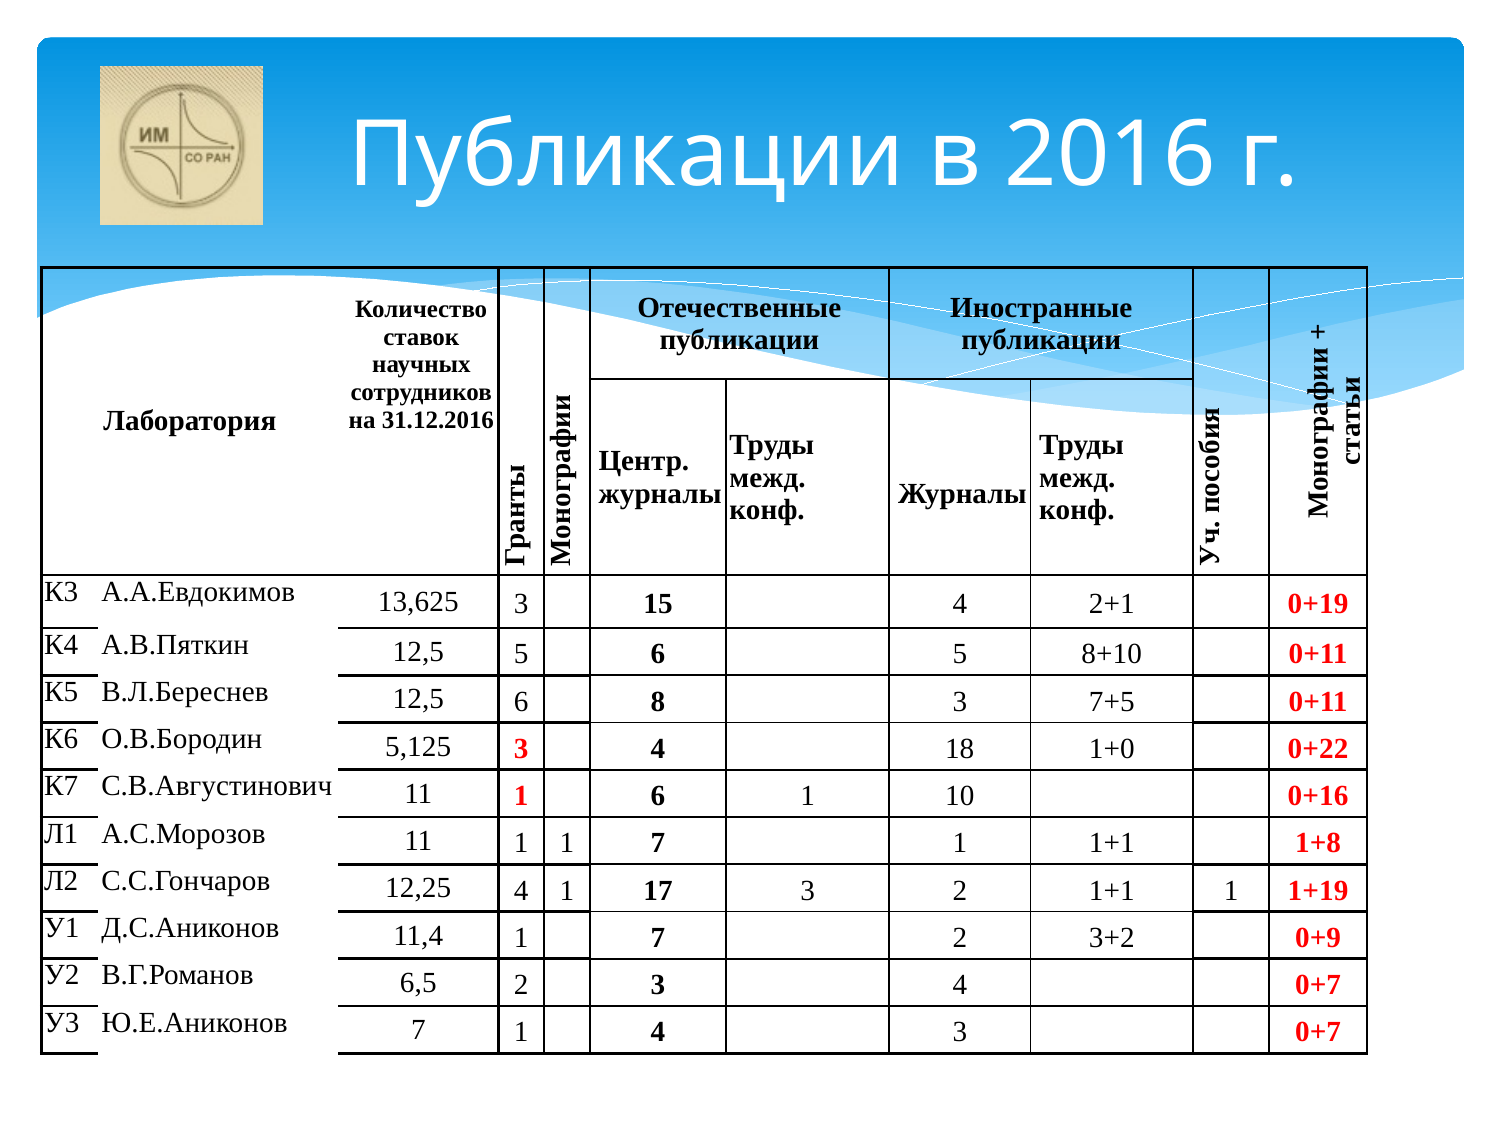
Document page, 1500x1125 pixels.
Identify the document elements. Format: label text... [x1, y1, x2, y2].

table_cell [545, 576, 589, 627]
table_header Иностранные публикации [890, 269, 1192, 378]
table_cell [727, 676, 888, 722]
table_cell Л1 [43, 818, 98, 863]
table_cell У2 [43, 960, 98, 1005]
table_cell 1 [500, 1007, 543, 1052]
table_cell [727, 629, 888, 674]
table_cell 1 [500, 771, 543, 816]
table_cell 4 [591, 1007, 725, 1052]
table_cell А.В.Пяткин [98, 628, 338, 675]
table_cell [1194, 913, 1268, 957]
table_cell Ю.Е.Аниконов [98, 1006, 338, 1053]
table_cell [545, 913, 589, 957]
table_cell 1 [545, 866, 589, 910]
table_cell [727, 1007, 888, 1052]
table_cell Труды межд. конф. [1031, 380, 1192, 574]
table_cell 13,625 [338, 576, 497, 627]
table_cell А.С.Морозов [98, 817, 338, 864]
table_cell 0+7 [1270, 1007, 1366, 1052]
table_cell 1+8 [1270, 818, 1366, 863]
table_cell 0+9 [1270, 913, 1366, 957]
table_cell [1194, 1007, 1268, 1052]
table_cell У1 [43, 913, 98, 957]
table_cell 0+22 [1270, 724, 1366, 768]
table_cell 0+16 [1270, 771, 1366, 816]
table_cell [545, 960, 589, 1005]
table_cell 5,125 [338, 724, 497, 768]
table_cell 0+19 [1270, 576, 1366, 627]
table_header Лаборатория [43, 269, 338, 574]
table_cell 2 [500, 960, 543, 1005]
table_cell 1 [1194, 866, 1268, 910]
picture [99, 67, 263, 225]
table_cell [91, 211, 103, 235]
table_cell 2 [890, 912, 1030, 958]
table_cell 12,25 [338, 866, 497, 910]
table_cell [545, 677, 589, 721]
table_cell Д.С.Аниконов [98, 912, 338, 959]
table_cell 4 [591, 723, 725, 769]
table_cell 3 [727, 865, 888, 911]
table_cell 6 [500, 677, 543, 721]
table_cell К7 [43, 771, 98, 816]
table_cell [727, 576, 888, 627]
table_cell 1+0 [1031, 723, 1192, 769]
title Публикации в 2016 г. [265, 66, 1382, 231]
table_cell 0+11 [1270, 629, 1366, 674]
table_cell [1194, 629, 1268, 674]
table_cell [1194, 677, 1268, 721]
table_cell Л2 [43, 866, 98, 910]
table_cell 4 [890, 576, 1030, 627]
table_cell В.Л.Береснев [98, 675, 338, 723]
table_header Монографии [545, 269, 589, 574]
table_cell 3+2 [1031, 912, 1192, 958]
table_cell 3 [890, 676, 1030, 722]
table_cell [545, 629, 589, 674]
table_cell 1 [500, 818, 543, 863]
table_cell 5 [890, 629, 1030, 674]
table_cell Труды межд. конф. [727, 380, 888, 574]
table_cell А.А.Евдокимов [98, 576, 338, 628]
table_cell 7 [591, 818, 725, 863]
table_cell [727, 912, 888, 958]
table_cell 7 [338, 1007, 497, 1052]
table_cell 1 [500, 913, 543, 957]
table_cell К4 [43, 629, 98, 674]
table_cell 3 [591, 960, 725, 1005]
table_cell 18 [890, 723, 1030, 769]
table_header Отечественные публикации [591, 269, 888, 378]
table_cell 2 [890, 865, 1030, 911]
table_cell 11 [338, 771, 497, 816]
table_cell [545, 724, 589, 768]
table_cell 1+19 [1270, 866, 1366, 910]
table_cell 8 [591, 676, 725, 722]
table_cell 3 [500, 576, 543, 627]
table_cell [727, 818, 888, 863]
table_cell 11 [338, 818, 497, 863]
table_cell 1 [727, 771, 888, 816]
table_cell 0+11 [1270, 677, 1366, 721]
table_cell [1194, 960, 1268, 1005]
table_cell [104, 232, 258, 236]
table_cell В.Г.Романов [98, 959, 338, 1006]
table_cell 11,4 [338, 913, 497, 957]
table_cell О.В.Бородин [98, 723, 338, 770]
table_cell [545, 771, 589, 816]
table_cell [1194, 771, 1268, 816]
table_cell [1194, 724, 1268, 768]
table_cell Журналы [890, 380, 1030, 574]
table_cell 1 [890, 818, 1030, 863]
table_cell 12,5 [338, 629, 497, 674]
table_cell [1194, 576, 1268, 627]
table_cell 10 [890, 771, 1030, 816]
table_cell 8+10 [1031, 629, 1192, 674]
table_cell С.С.Гончаров [98, 864, 338, 912]
table_cell 7 [591, 912, 725, 958]
table_cell [545, 1007, 589, 1052]
table_cell [1031, 960, 1192, 1005]
table_cell Центр. журналы [591, 380, 725, 574]
table_cell У3 [43, 1007, 98, 1052]
table_cell 7+5 [1031, 676, 1192, 722]
table_cell [1031, 771, 1192, 816]
table_cell 3 [890, 1007, 1030, 1052]
table_header Гранты [500, 269, 543, 574]
table_cell 6 [591, 771, 725, 816]
table_cell 1 [545, 818, 589, 863]
table_cell С.В.Августинович [98, 770, 338, 817]
table_cell [727, 960, 888, 1005]
table_cell [1031, 1007, 1192, 1052]
table_cell [1194, 818, 1268, 863]
table_cell 4 [500, 866, 543, 910]
table_cell [727, 723, 888, 769]
table_header Уч. пособия [1194, 269, 1268, 574]
table_cell 15 [591, 576, 725, 627]
table_cell 1+1 [1031, 818, 1192, 863]
table_header Монографии + статьи [1270, 269, 1366, 574]
table_cell 17 [591, 865, 725, 911]
table_cell 12,5 [338, 677, 497, 721]
table_cell К5 [43, 677, 98, 721]
table_cell К3 [43, 576, 98, 627]
table_cell К6 [43, 724, 98, 768]
table_cell 5 [500, 629, 543, 674]
table_cell 1+1 [1031, 865, 1192, 911]
table_cell 4 [890, 960, 1030, 1005]
table_cell 6,5 [338, 960, 497, 1005]
table_cell 6 [591, 629, 725, 674]
table_cell 2+1 [1031, 576, 1192, 627]
table_header Количество ставок научных сотрудников на 31.12.2016 [338, 269, 497, 574]
table_cell 3 [500, 724, 543, 768]
table_cell 0+7 [1270, 960, 1366, 1005]
